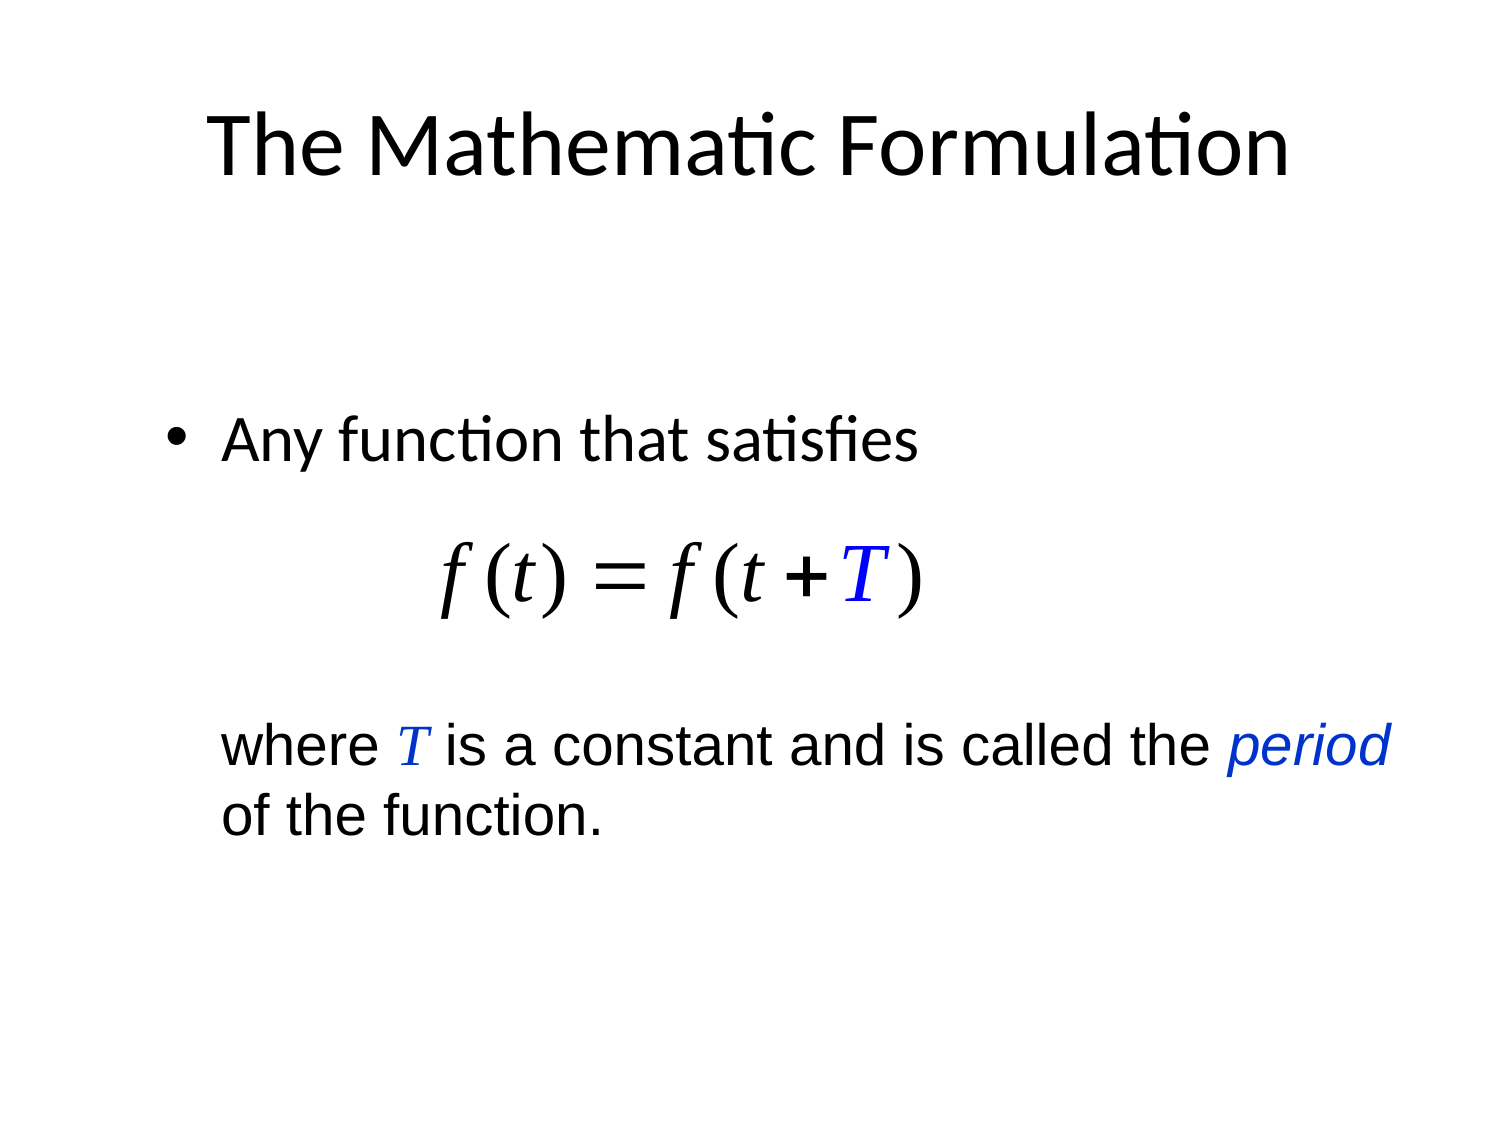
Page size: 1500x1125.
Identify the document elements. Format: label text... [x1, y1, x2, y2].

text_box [412, 524, 938, 637]
title The Mathematic Formulation [75, 45, 1425, 233]
list Any function that satisfies [150, 387, 1463, 488]
text_box where T is a constant and is called the period of the function. [150, 699, 1463, 875]
